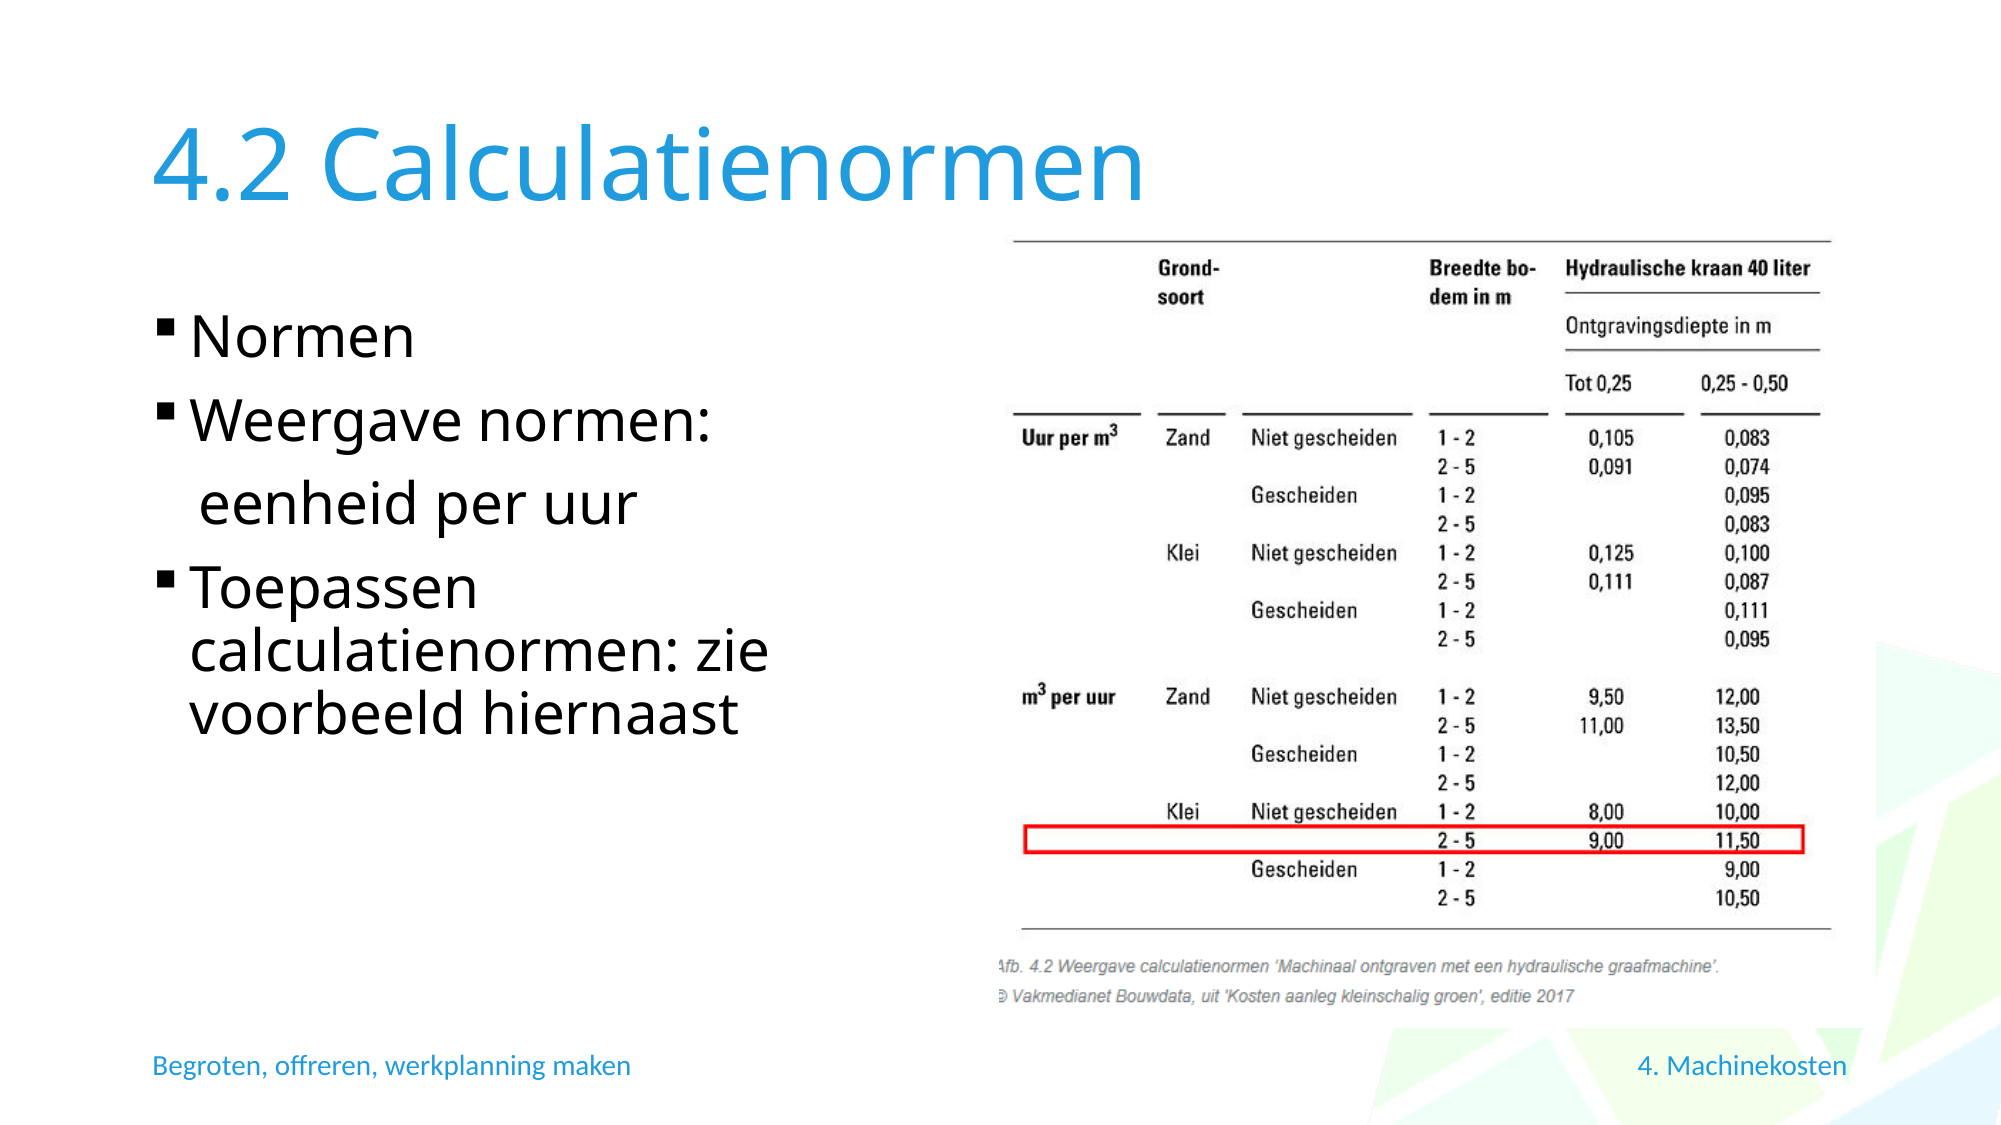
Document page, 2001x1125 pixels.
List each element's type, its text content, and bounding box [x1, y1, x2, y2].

list Normen Weergave normen: eenheid per uur Toepassen calculatienormen: zie voorbeeld hiernaast [137, 299, 981, 1014]
list 4. Machinekosten [1412, 1042, 1863, 1103]
title 4.2 Calculatienormen [137, 59, 1863, 278]
list Begroten, offreren, werkplanning maken [137, 1042, 664, 1087]
picture [999, 224, 1876, 1028]
